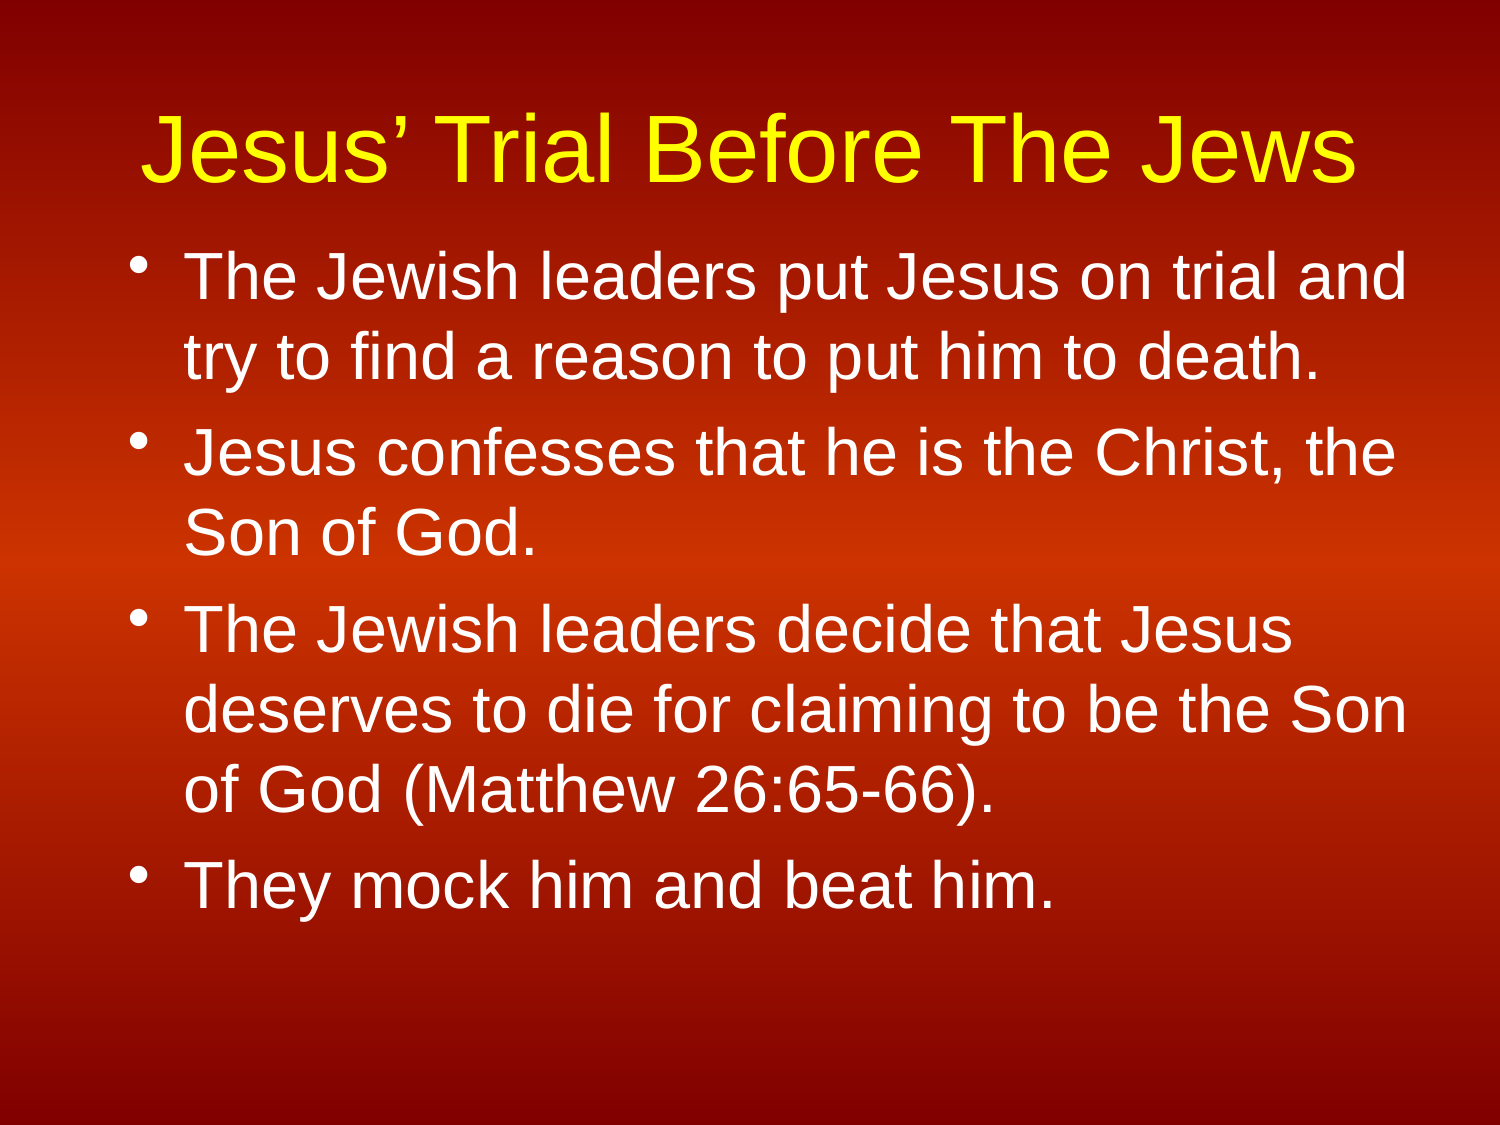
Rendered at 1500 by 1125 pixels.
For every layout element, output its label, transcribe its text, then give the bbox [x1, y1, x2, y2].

title Jesus’ Trial Before The Jews [37, 50, 1463, 238]
list The Jewish leaders put Jesus on trial and try to find a reason to put him to death. Jesus confesses that he is the Christ, the Son of God. The Jewish leaders decide that Jesus deserves to die for claiming to be the Son of God (Matthew 26:65-66). They mock him and beat him. [112, 224, 1463, 1125]
